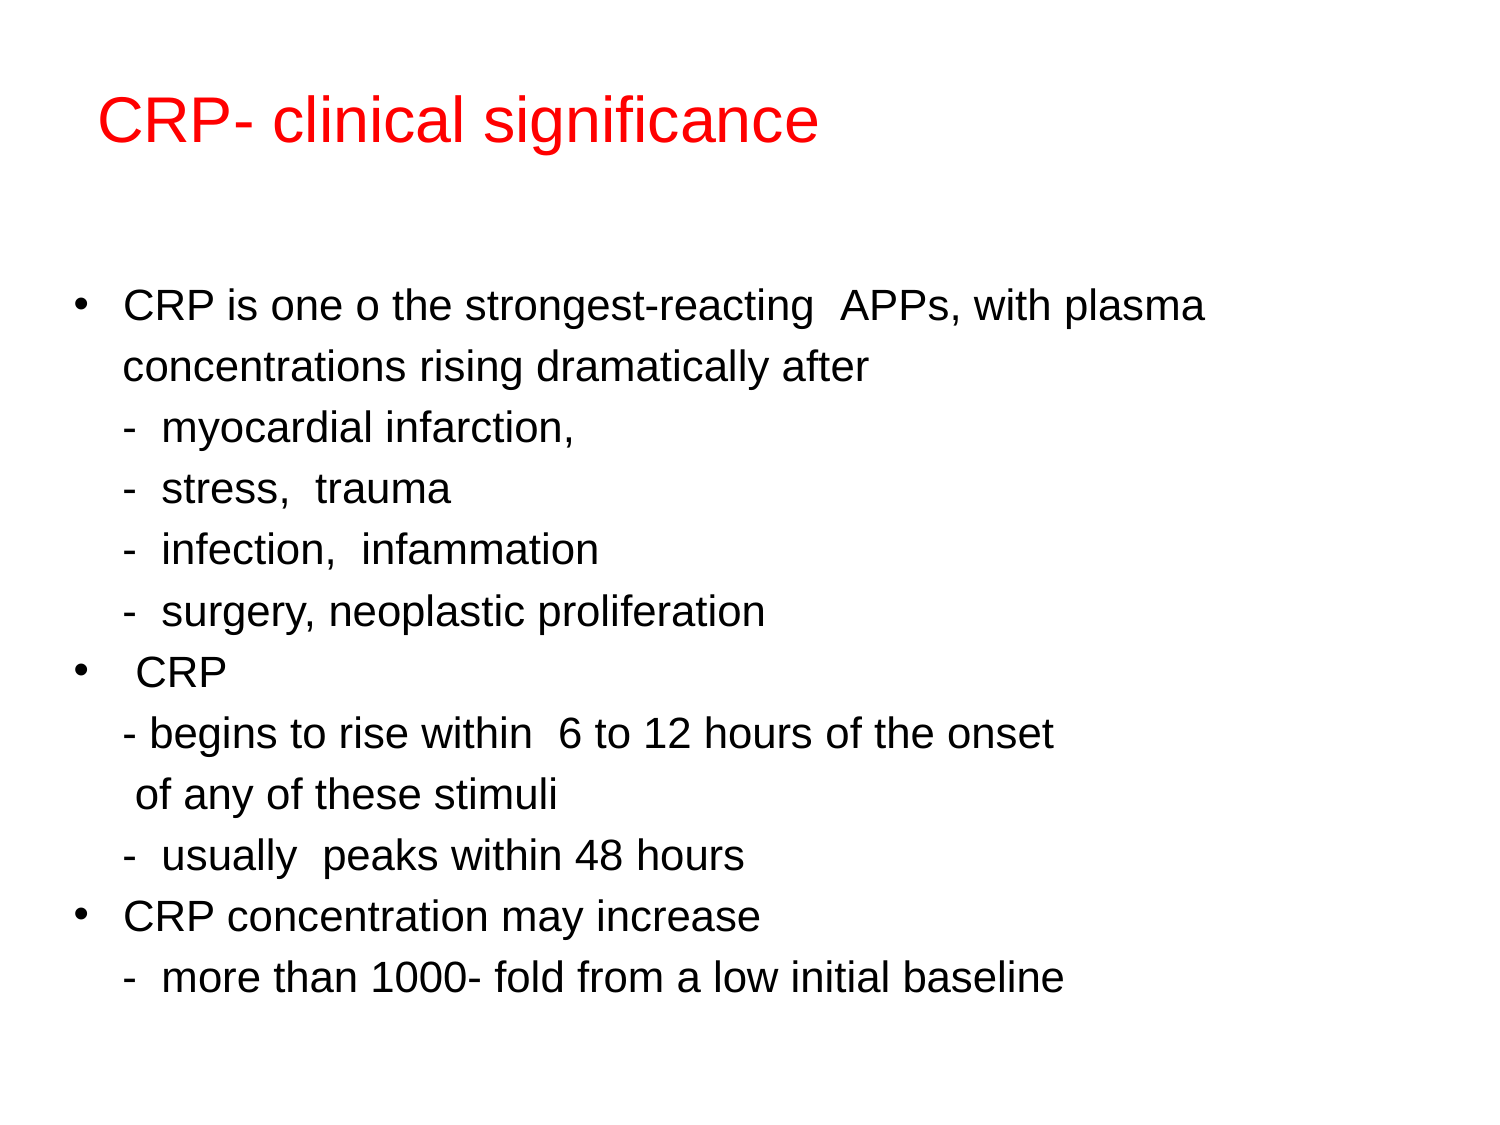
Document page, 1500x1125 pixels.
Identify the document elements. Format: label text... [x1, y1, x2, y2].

title CRP- clinical significance [82, 70, 1432, 258]
list CRP is one o the strongest-reacting APPs, with plasma concentrations rising dramatically after - myocardial infarction, - stress, trauma - infection, infammation - surgery, neoplastic proliferation CRP - begins to rise within 6 to 12 hours of the onset of any of these stimuli - usually peaks within 48 hours CRP concentration may increase - more than 1000- fold from a low initial baseline [58, 269, 1500, 1012]
